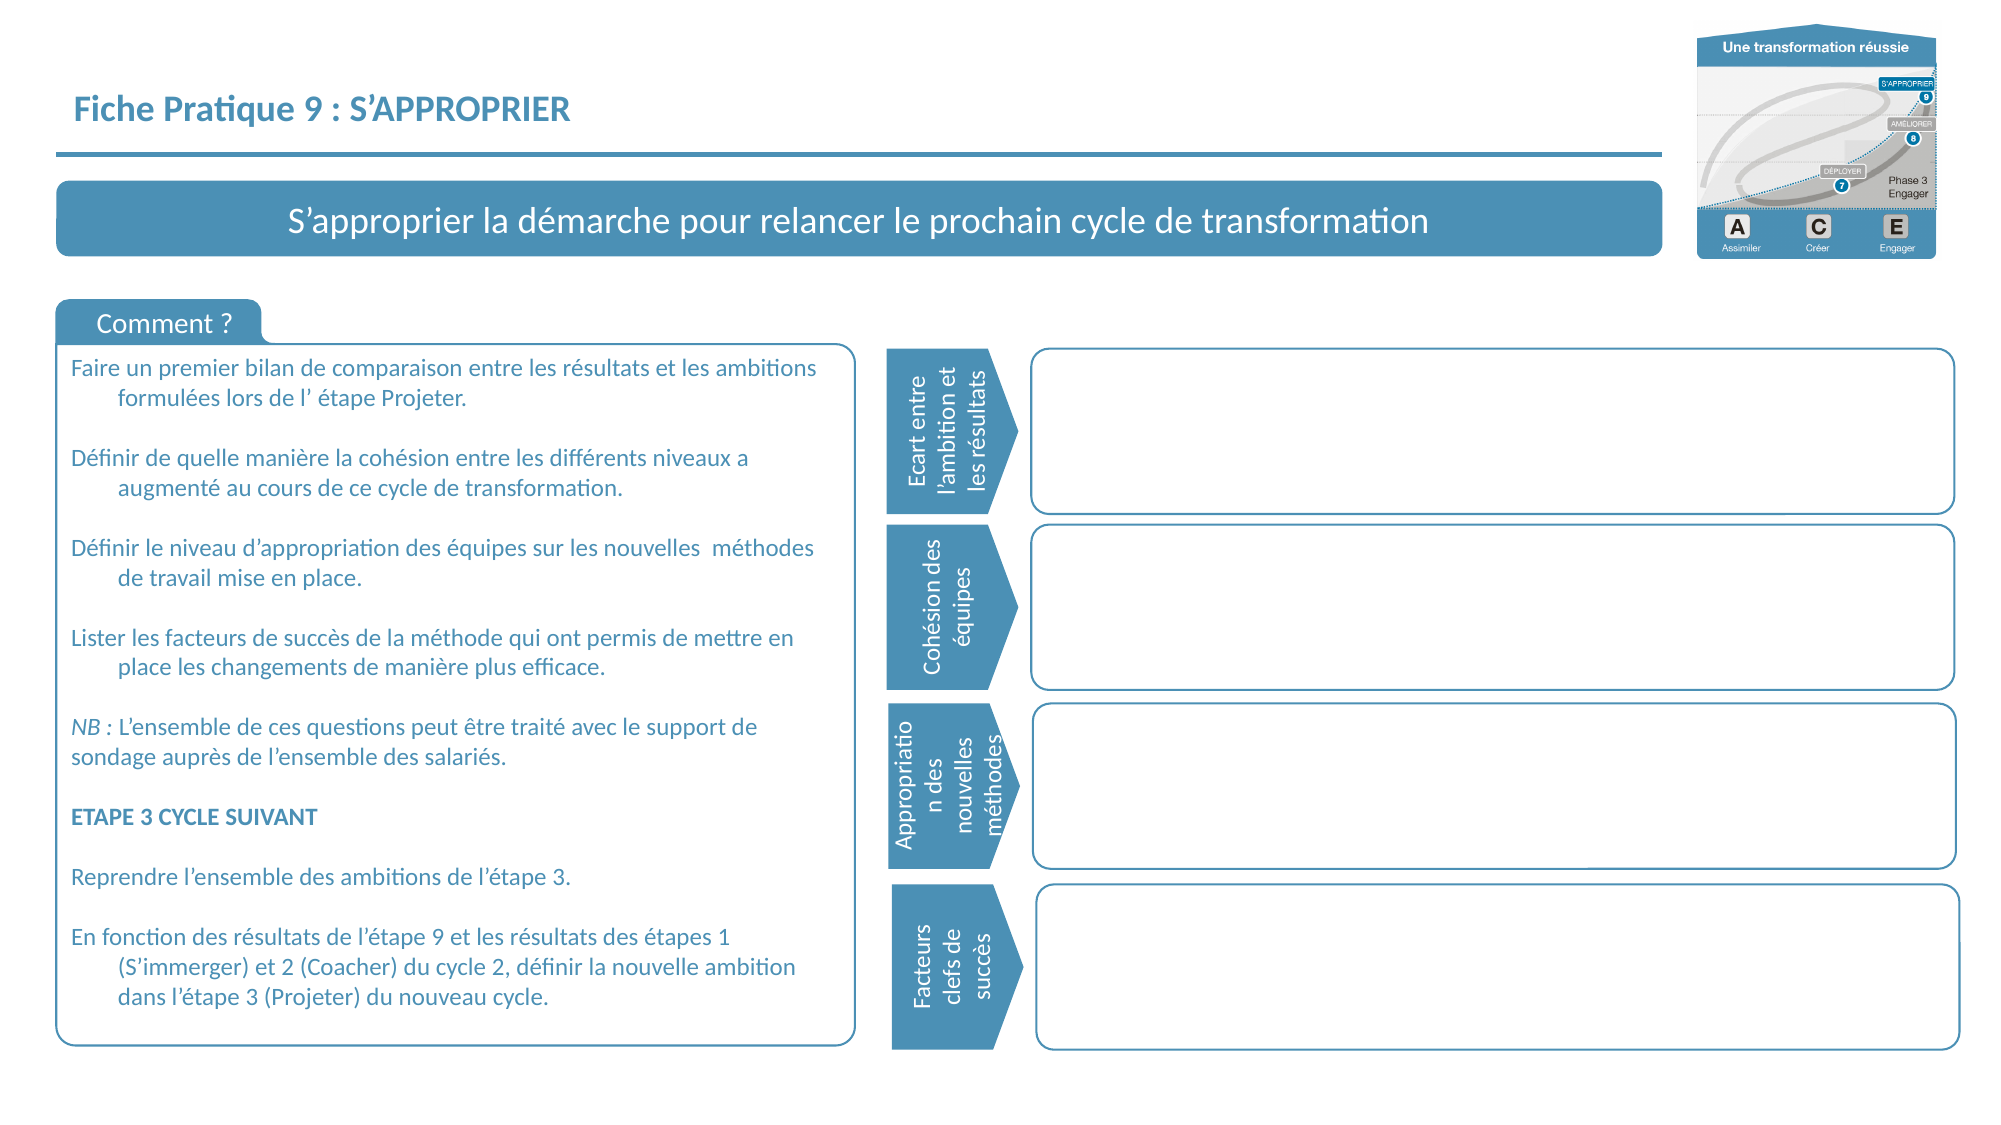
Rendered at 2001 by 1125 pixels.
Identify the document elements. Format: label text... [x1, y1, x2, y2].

text_box S’approprier la démarche pour relancer le prochain cycle de transformation [55, 179, 1664, 258]
text_box Faire un premier bilan de comparaison entre les résultats et les ambitions formulées lors de l’ étape Projeter. Définir de quelle manière la cohésion entre les différents niveaux a augmenté au cours de ce cycle de transformation. Définir le niveau d’appropriation des équipes sur les nouvelles méthodes de travail mise en place. Lister les facteurs de succès de la méthode qui ont permis de mettre en place les changements de manière plus efficace. NB : L’ensemble de ces questions peut être traité avec le support de sondage auprès de l’ensemble des salariés. ETAPE 3 CYCLE SUIVANT Reprendre l’ensemble des ambitions de l’étape 3. En fonction des résultats de l’étape 9 et les résultats des étapes 1 (S’immerger) et 2 (Coacher) du cycle 2, définir la nouvelle ambition dans l’étape 3 (Projeter) du nouveau cycle. [55, 343, 856, 1047]
text_box [1035, 883, 1961, 1051]
text_box Comment ? [55, 299, 275, 343]
text_box Cohésion des équipes [885, 523, 1020, 691]
picture [1693, 20, 1942, 261]
text_box Fiche Pratique 9 : S’APPROPRIER [59, 76, 587, 136]
text_box [1030, 347, 1956, 516]
text_box Facteurs clefs de succès [890, 883, 1025, 1051]
text_box [1030, 523, 1956, 691]
text_box Appropriation des nouvelles méthodes [887, 702, 1022, 870]
text_box Ecart entre l’ambition et les résultats [885, 347, 1020, 516]
text_box [1031, 702, 1957, 870]
